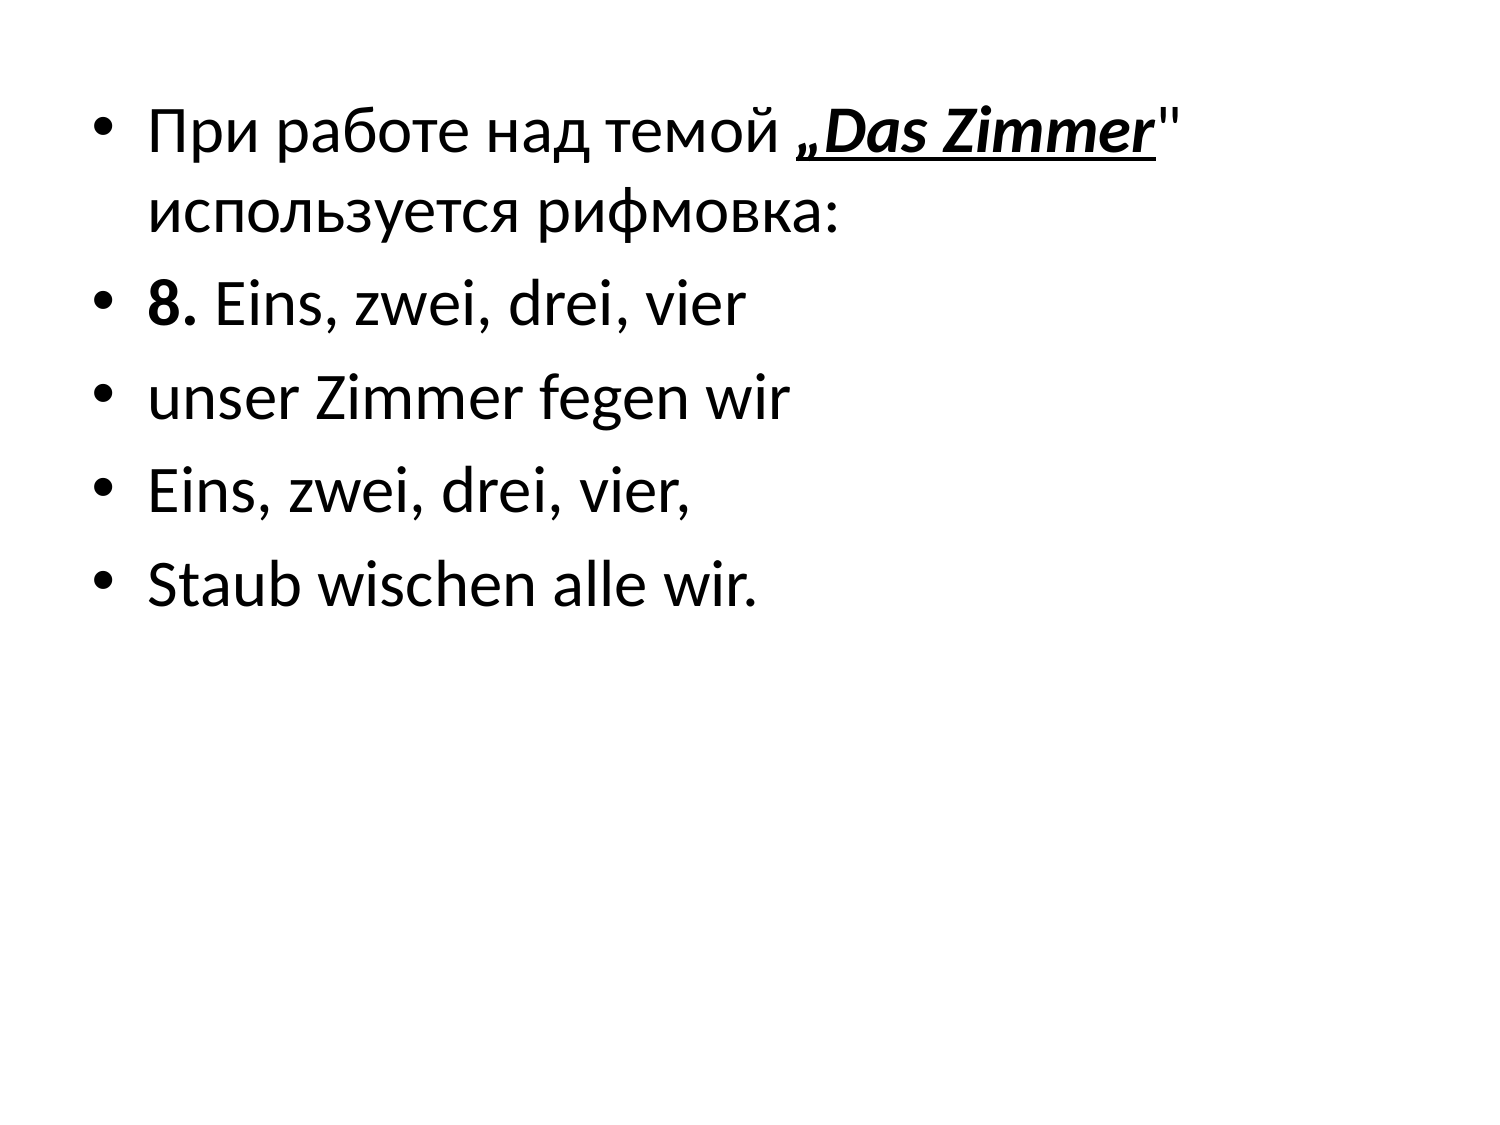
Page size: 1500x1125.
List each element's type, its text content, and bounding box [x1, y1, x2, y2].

list При работе над темой „Das Zimmer" используется рифмовка: 8. Eins, zwei, drei, vier unser Zimmer fegen wir Eins, zwei, drei, vier, Staub wischen alle wir. [76, 78, 1376, 988]
